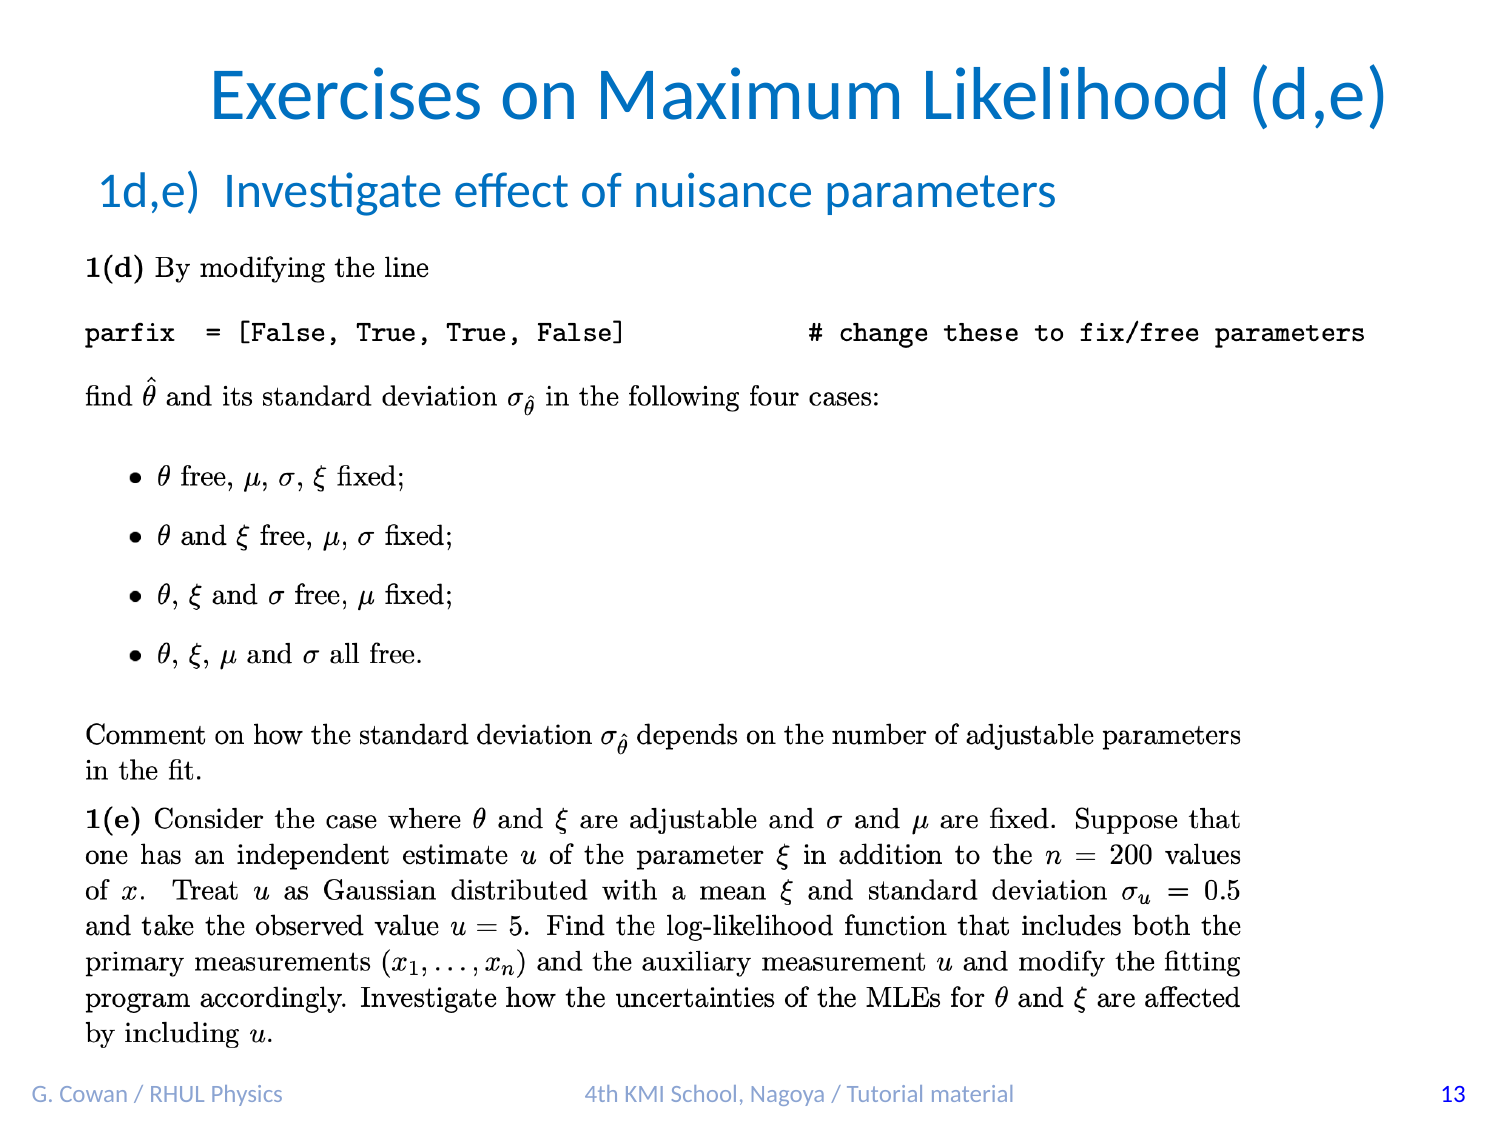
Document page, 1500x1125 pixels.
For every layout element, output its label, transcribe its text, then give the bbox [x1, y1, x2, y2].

picture [67, 240, 1403, 1057]
slide_number 13 [1262, 1062, 1481, 1123]
footer 4th KMI School, Nagoya / Tutorial material [338, 1064, 1262, 1123]
text_box 1d,e) Investigate effect of nuisance parameters [82, 149, 1073, 225]
slide_number G. Cowan / RHUL Physics [16, 1062, 338, 1123]
text_box Exercises on Maximum Likelihood (d,e) [194, 37, 1405, 143]
